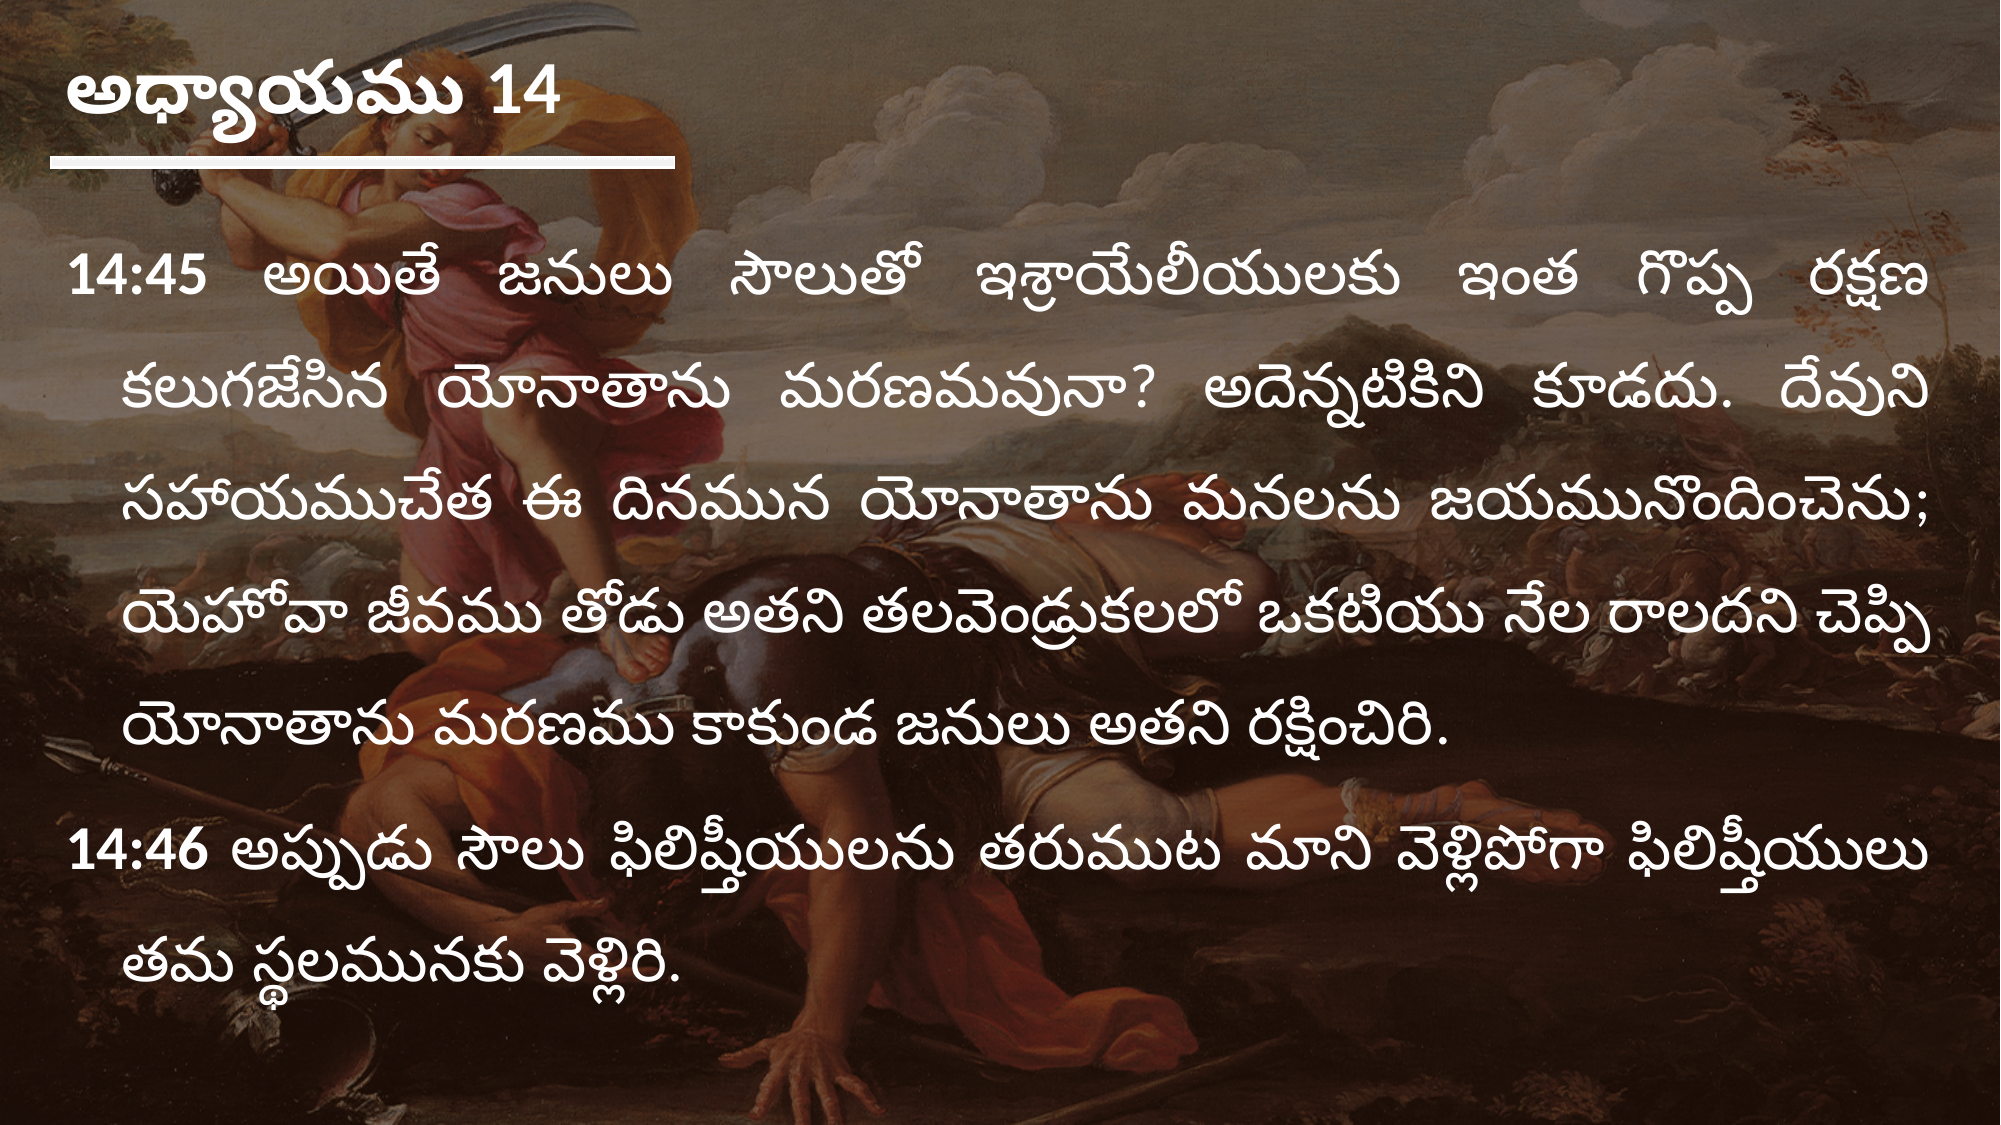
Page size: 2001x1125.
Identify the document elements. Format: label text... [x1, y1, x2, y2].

picture [0, 0, 2000, 1125]
title అధ్యాయము 14 [50, 0, 1925, 167]
list 14:45 అయితే జనులు సౌలుతో ఇశ్రాయేలీయులకు ఇంత గొప్ప రక్షణ కలుగజేసిన యోనాతాను మరణమవునా? అదెన్నటికిని కూడదు. దేవుని సహాయముచేత ఈ దినమున యోనాతాను మనలను జయమునొందించెను; యెహోవా జీవము తోడు అతని తలవెండ్రుకలలో ఒకటియు నేల రాలదని చెప్పి యోనాతాను మరణము కాకుండ జనులు అతని రక్షించిరి. 14:46 అప్పుడు సౌలు ఫిలిష్తీయులను తరుముట మాని వెళ్లిపోగా ఫిలిష్తీయులు తమ స్థలమునకు వెళ్లిరి. [50, 187, 1946, 1063]
